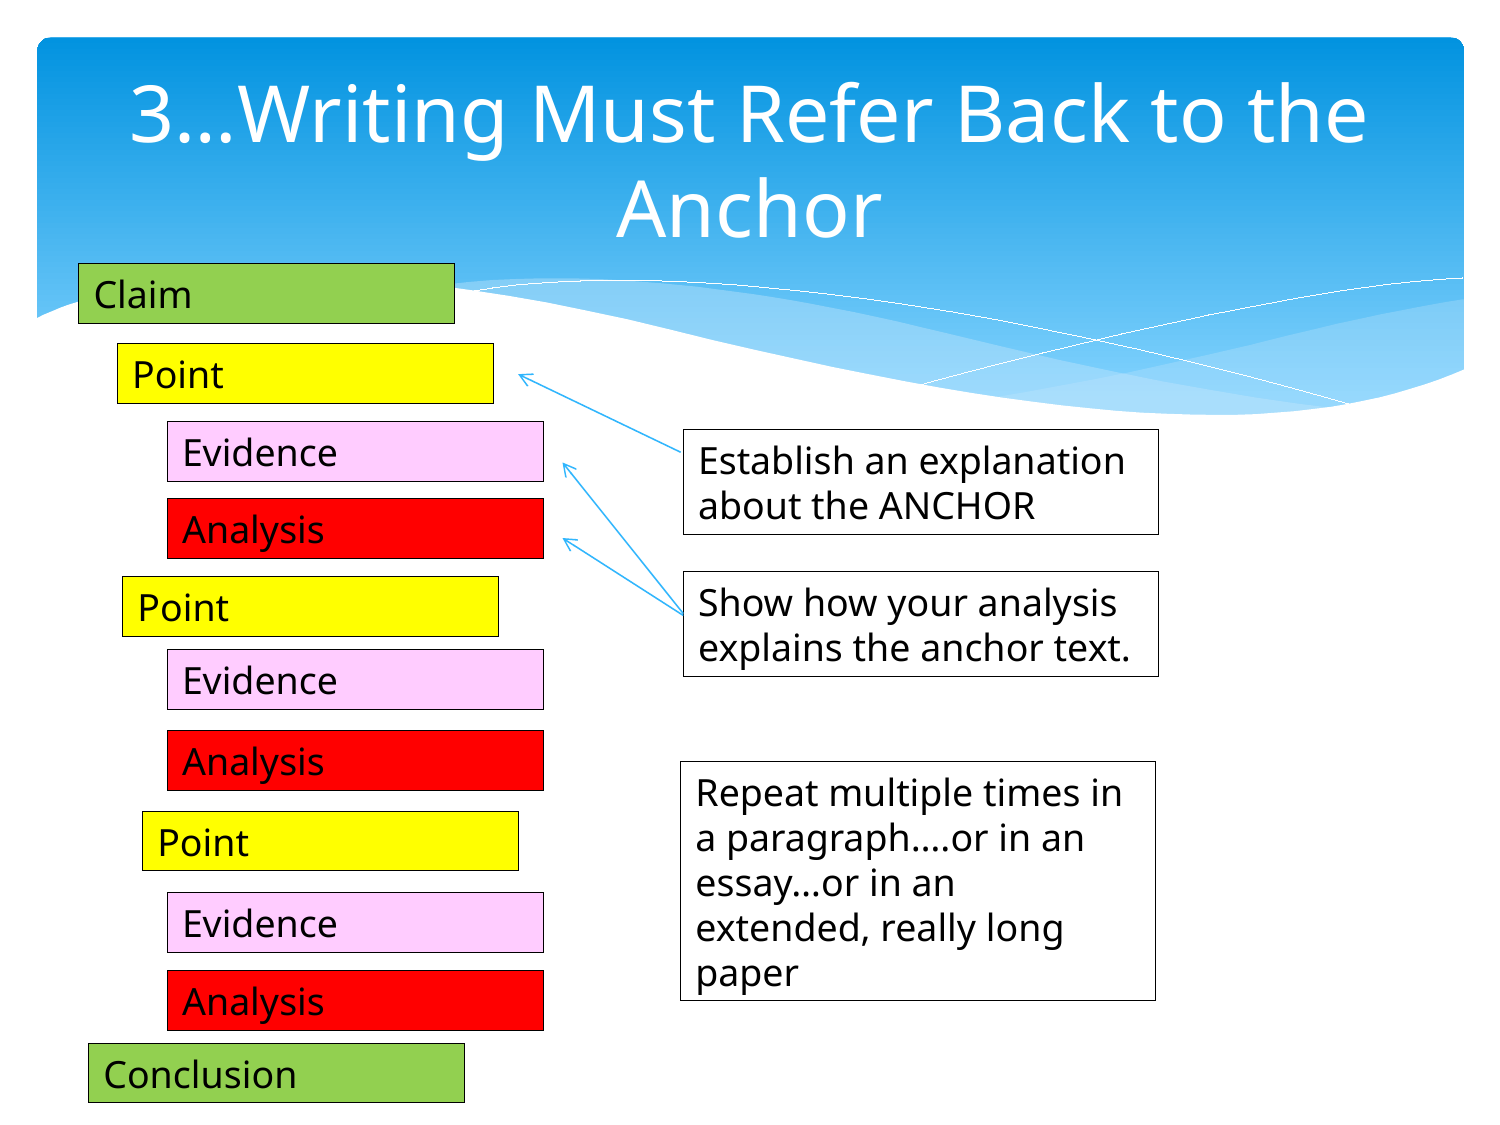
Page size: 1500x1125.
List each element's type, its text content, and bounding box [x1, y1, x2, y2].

text_box Analysis [167, 498, 544, 559]
text_box Point [142, 811, 519, 871]
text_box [562, 537, 684, 616]
text_box Point [117, 343, 494, 404]
text_box Point [122, 576, 499, 637]
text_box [517, 373, 681, 453]
text_box Conclusion [88, 1043, 465, 1103]
text_box Analysis [167, 970, 544, 1031]
title 3…Writing Must Refer Back to the Anchor [75, 55, 1425, 261]
text_box Analysis [167, 730, 544, 791]
text_box Evidence [167, 892, 544, 953]
text_box Repeat multiple times in a paragraph….or in an essay…or in an extended, really long paper [680, 761, 1156, 1001]
text_box Claim [78, 263, 455, 324]
text_box Show how your analysis explains the anchor text. [683, 571, 1159, 677]
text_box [562, 462, 684, 537]
text_box Evidence [167, 421, 544, 482]
text_box Establish an explanation about the ANCHOR [684, 429, 1159, 535]
text_box Evidence [167, 649, 544, 710]
